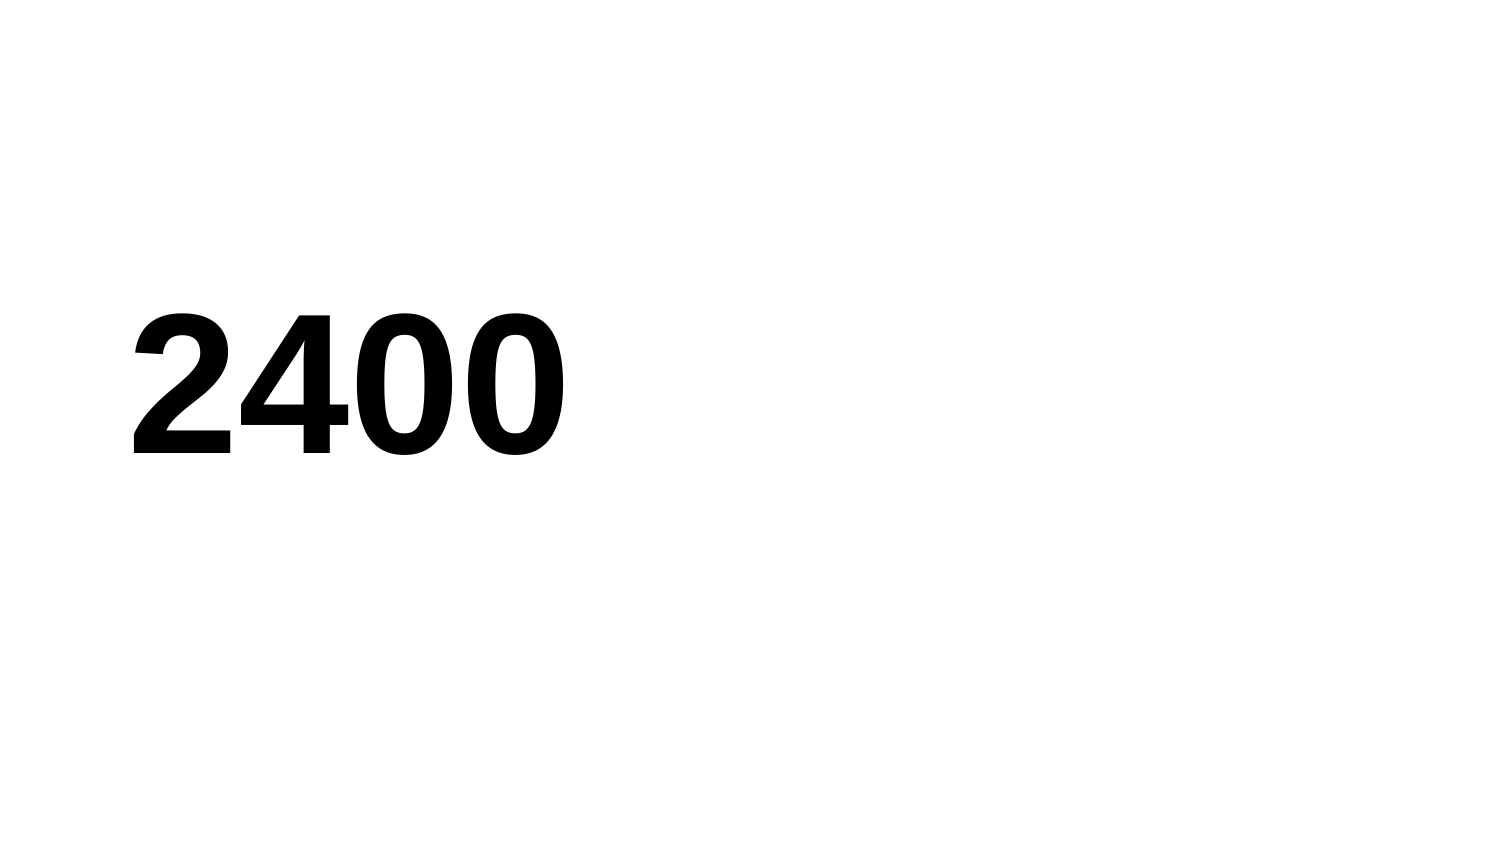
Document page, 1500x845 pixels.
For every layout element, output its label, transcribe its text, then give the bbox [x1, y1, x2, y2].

text_box 2400 [112, 235, 1388, 509]
